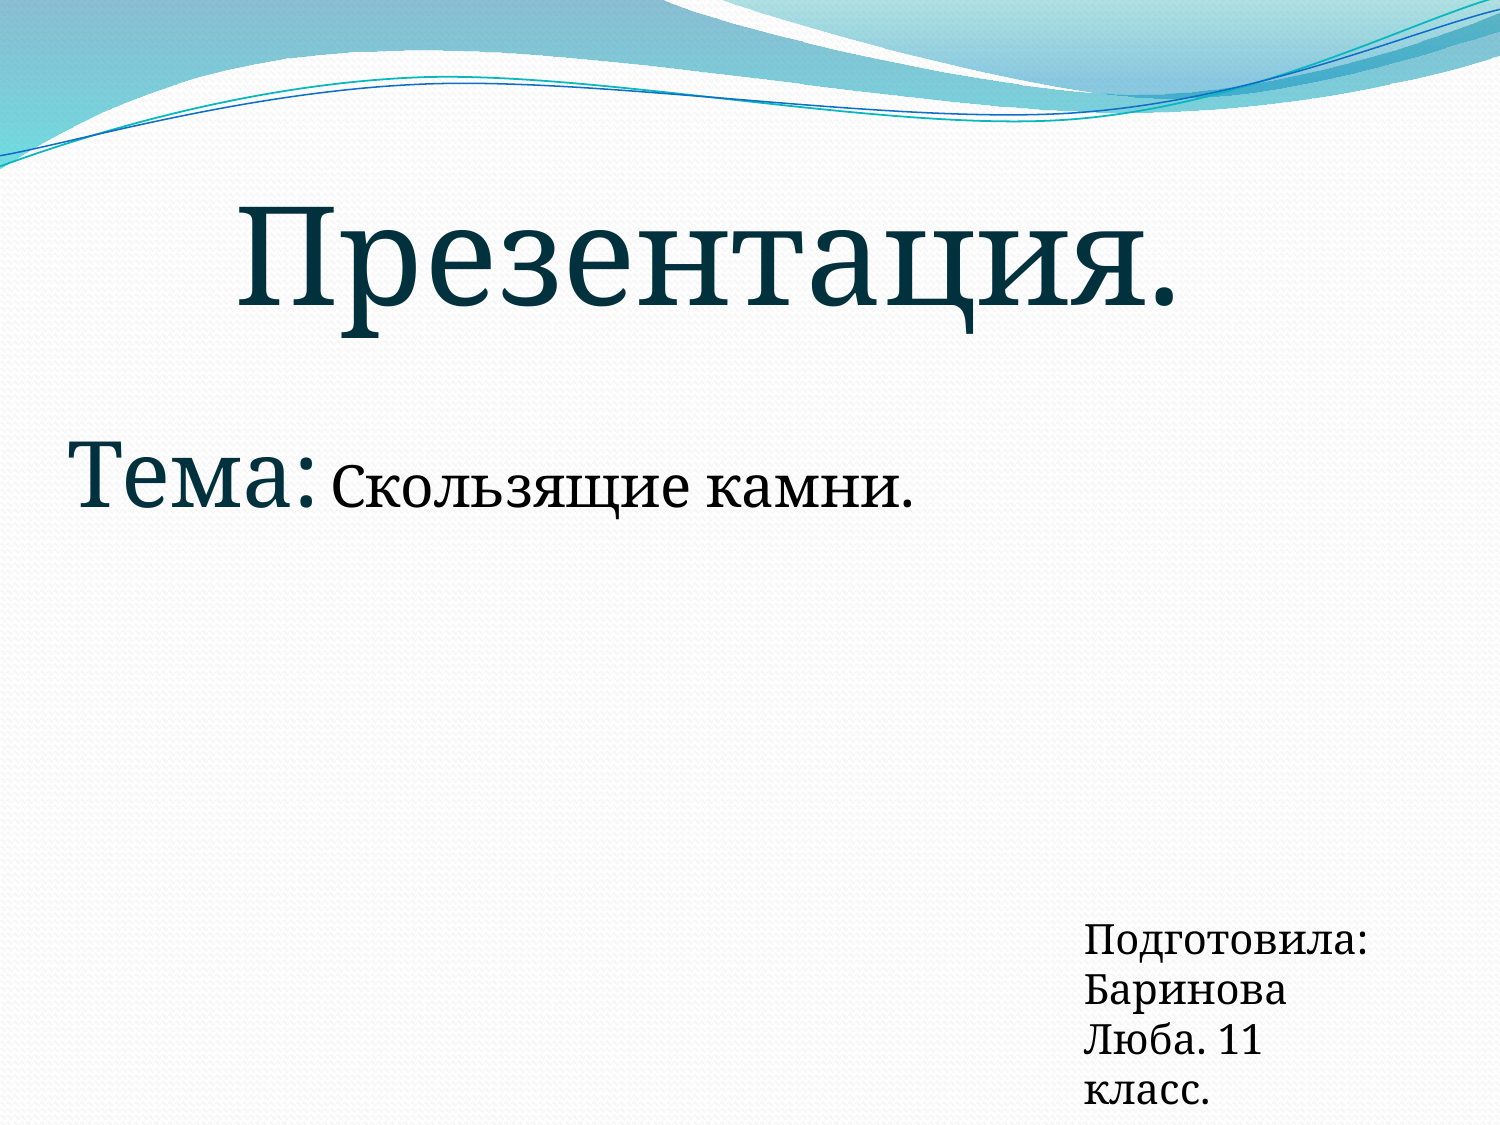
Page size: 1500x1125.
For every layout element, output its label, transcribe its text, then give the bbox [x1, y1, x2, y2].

text_box Тема: Скользящие камни. [53, 408, 1093, 534]
text_box Презентация. [135, 160, 1282, 341]
text_box Подготовила: Баринова Люба. 11 класс. [1068, 905, 1412, 1120]
